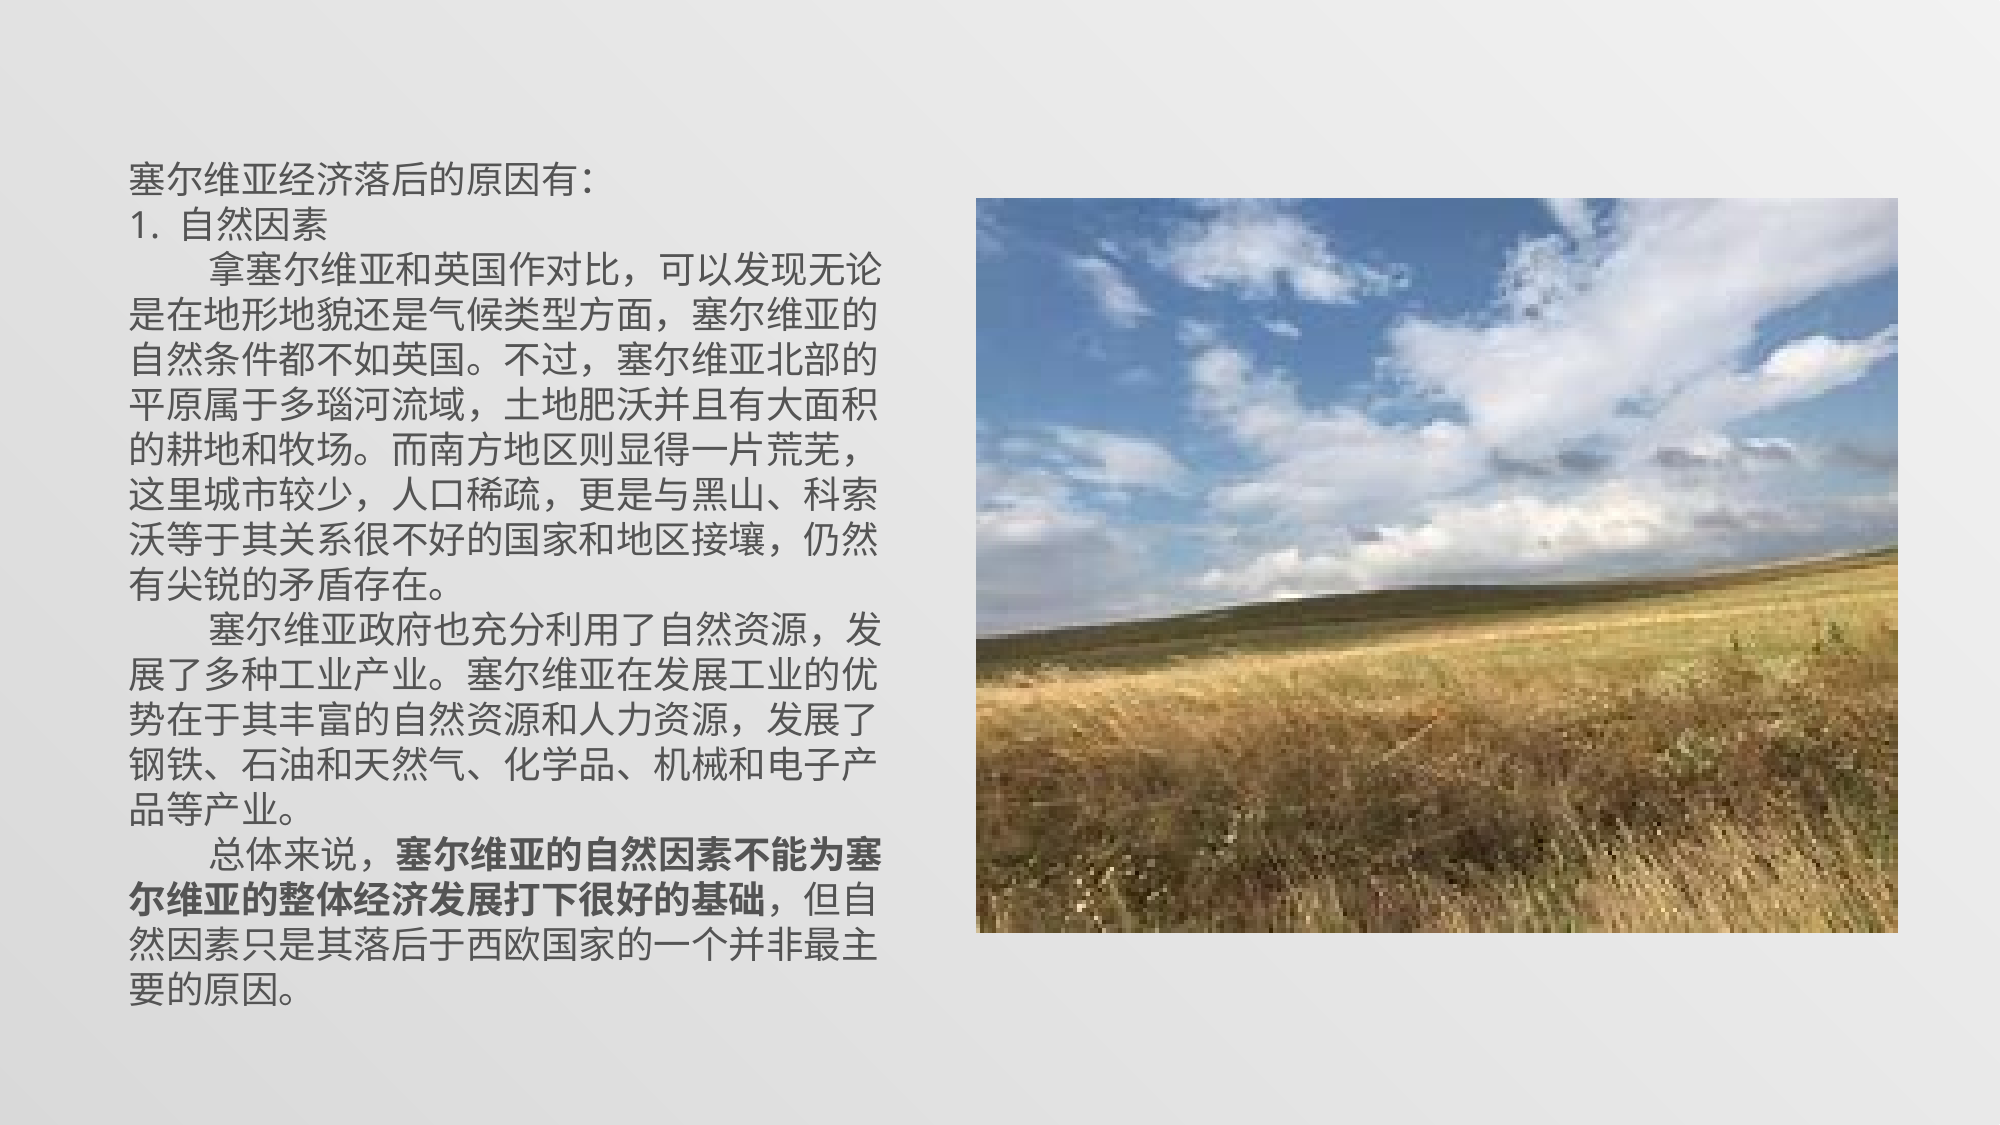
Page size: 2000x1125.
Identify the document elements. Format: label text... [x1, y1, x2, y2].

text_box 塞尔维亚经济落后的原因有： 1. 自然因素 拿塞尔维亚和英国作对比，可以发现无论是在地形地貌还是气候类型方面，塞尔维亚的自然条件都不如英国。不过，塞尔维亚北部的平原属于多瑙河流域，土地肥沃并且有大面积的耕地和牧场。而南方地区则显得一片荒芜，这里城市较少，人口稀疏，更是与黑山、科索沃等于其关系很不好的国家和地区接壤，仍然有尖锐的矛盾存在。 塞尔维亚政府也充分利用了自然资源，发展了多种工业产业。塞尔维亚在发展工业的优势在于其丰富的自然资源和人力资源，发展了钢铁、石油和天然气、化学品、机械和电子产品等产业。 总体来说，塞尔维亚的自然因素不能为塞尔维亚的整体经济发展打下很好的基础，但自然因素只是其落后于西欧国家的一个并非最主要的原因。 [113, 148, 929, 1019]
picture [976, 198, 1898, 933]
